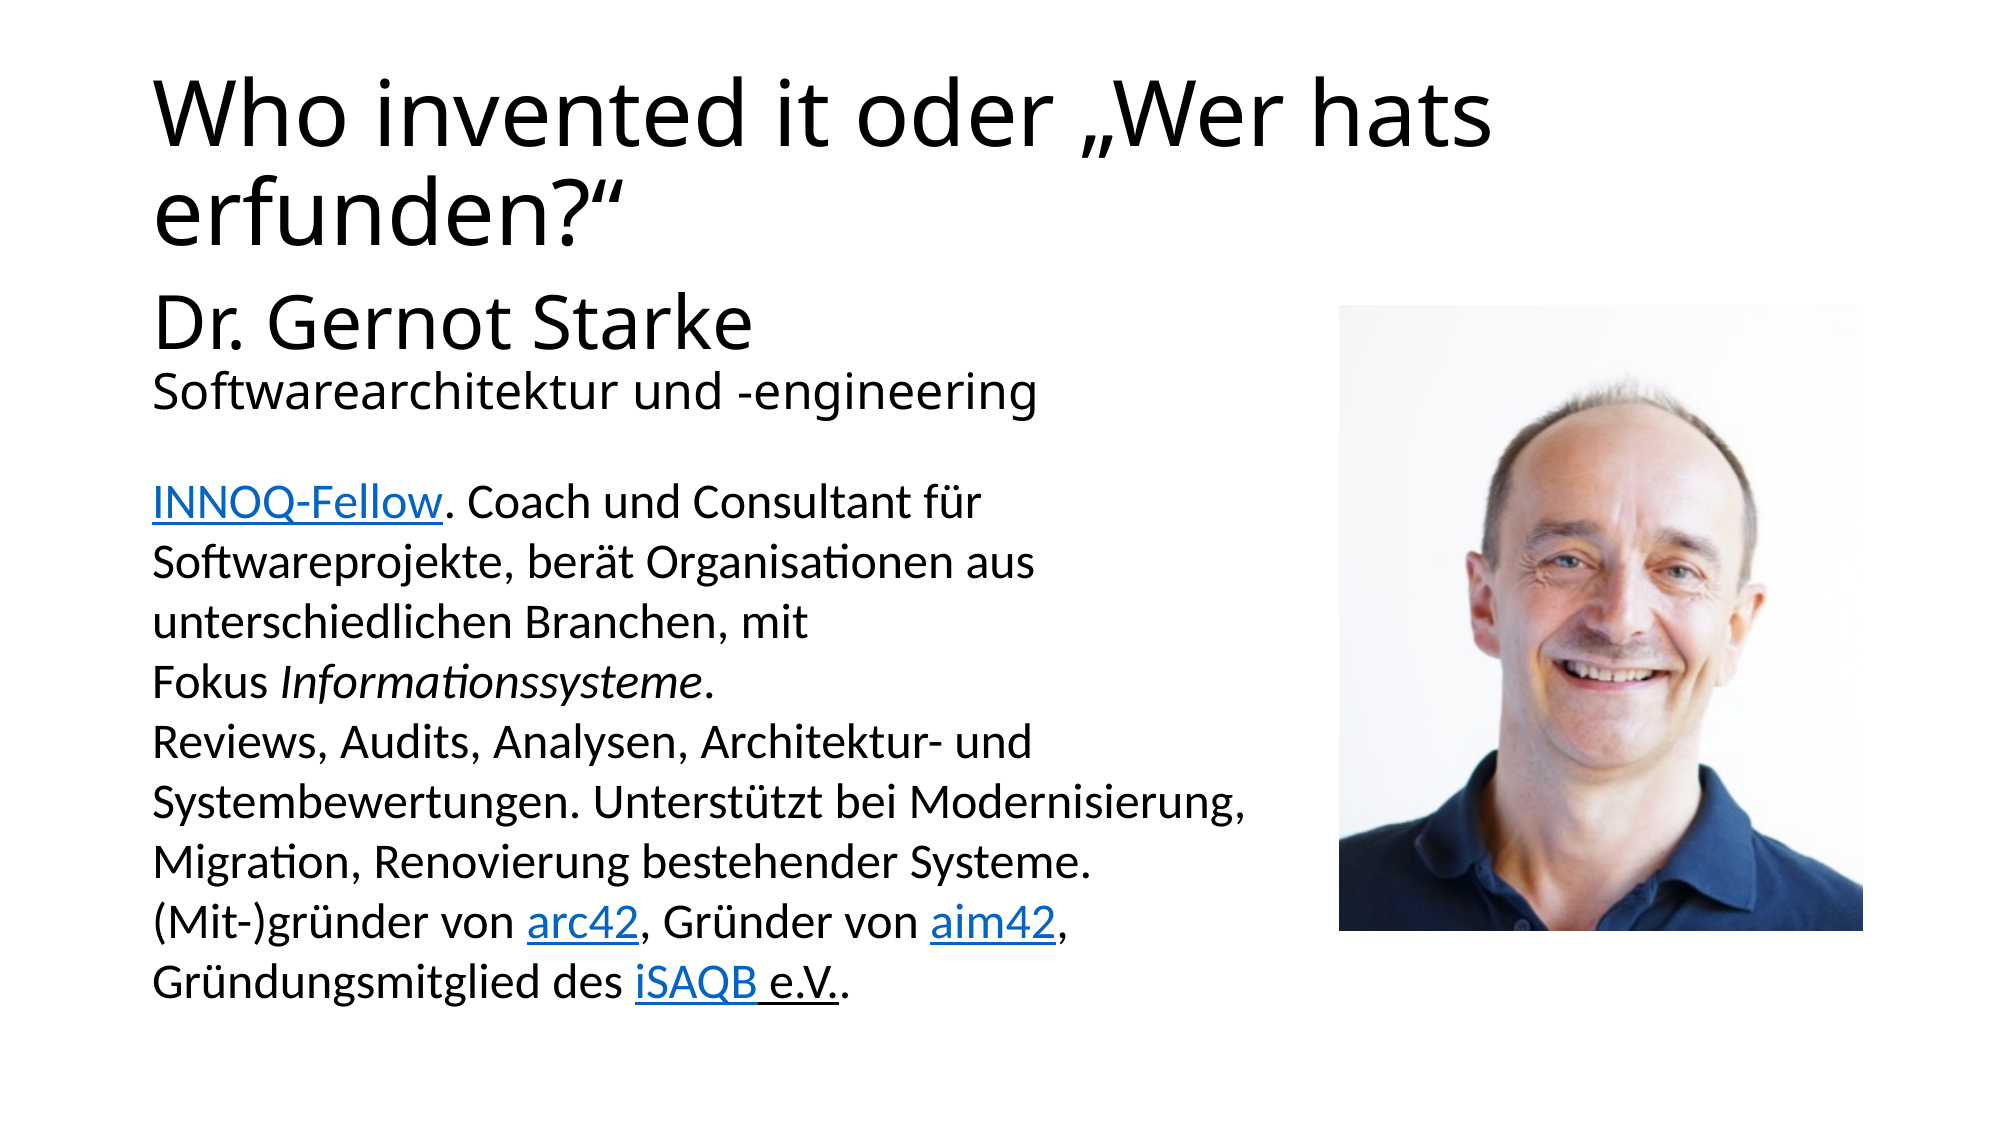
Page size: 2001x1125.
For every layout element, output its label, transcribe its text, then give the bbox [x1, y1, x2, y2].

text_box Who invented it oder „Wer hats erfunden?“ [137, 57, 1863, 276]
title Dr. Gernot Starke Softwarearchitektur und -engineering [137, 276, 1863, 462]
text_box INNOQ-Fellow. Coach und Consultant für Softwareprojekte, berät Organisationen aus unterschiedlichen Branchen, mit Fokus Informationssysteme. Reviews, Audits, Analysen, Architektur- und Systembewertungen. Unterstützt bei Modernisierung, Migration, Renovierung bestehender Systeme. (Mit-)gründer von arc42, Gründer von aim42, Gründungsmitglied des iSAQB e.V.. [137, 461, 1335, 1061]
picture [1338, 305, 1863, 931]
